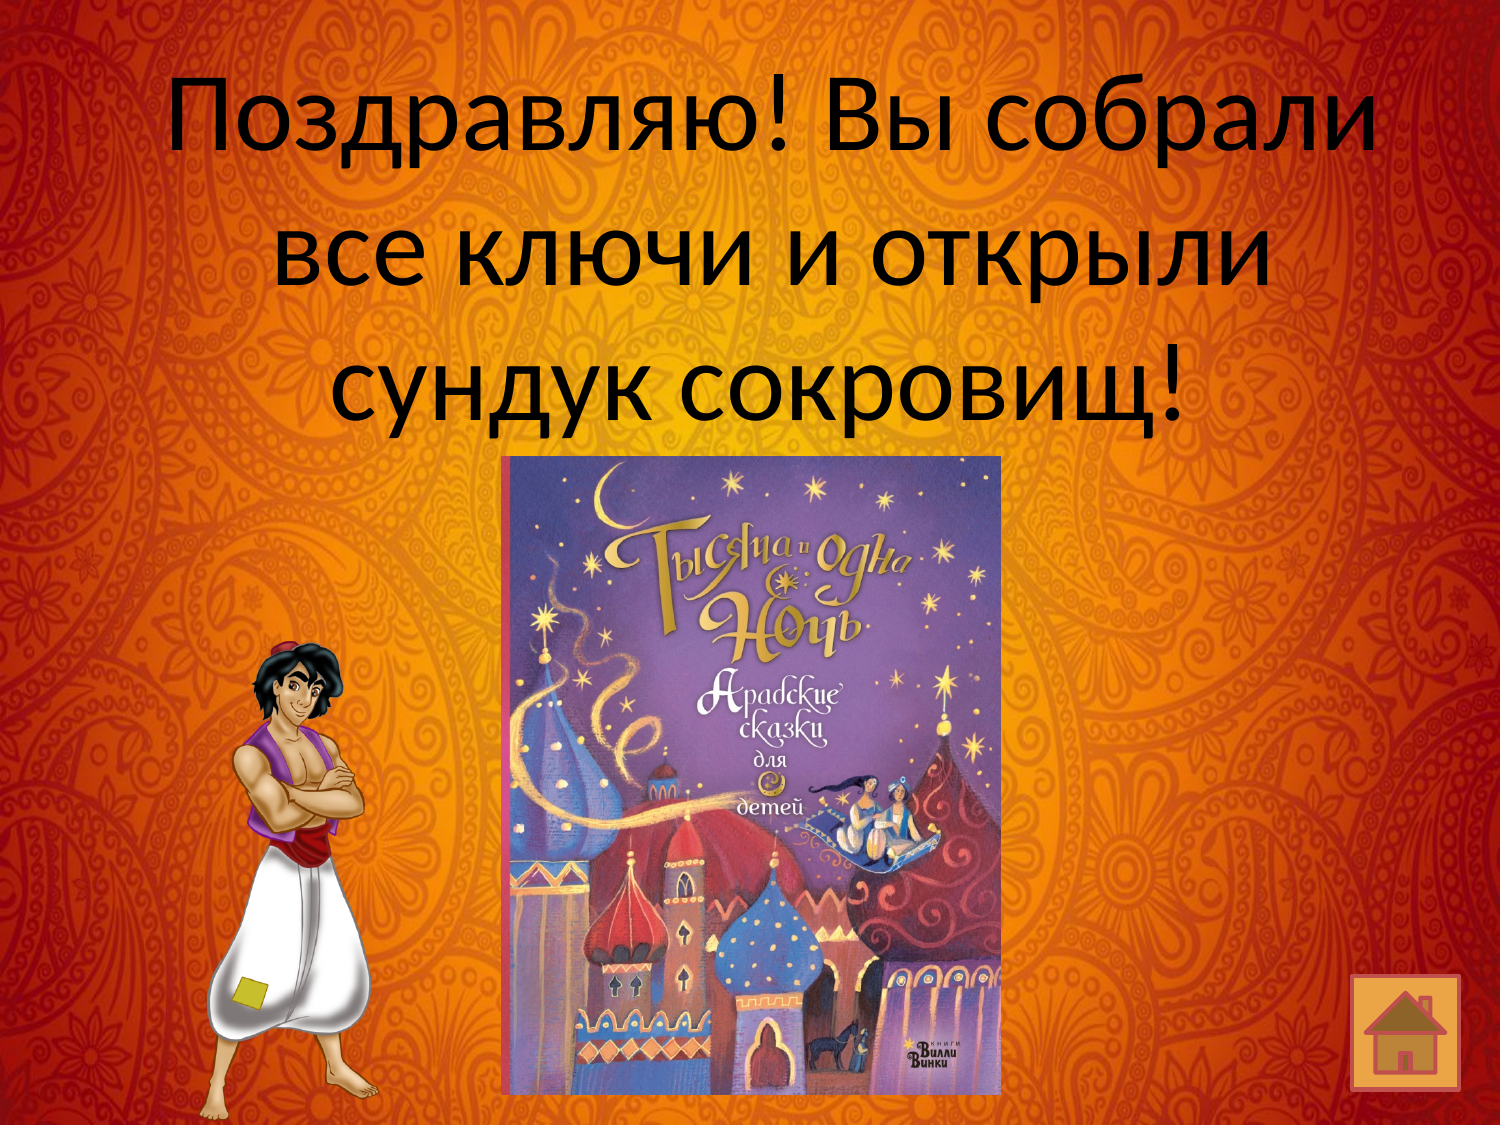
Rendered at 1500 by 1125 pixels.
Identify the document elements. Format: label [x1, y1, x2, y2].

list [0, 0, 1500, 1125]
picture [111, 634, 479, 1125]
picture [501, 455, 1001, 1095]
